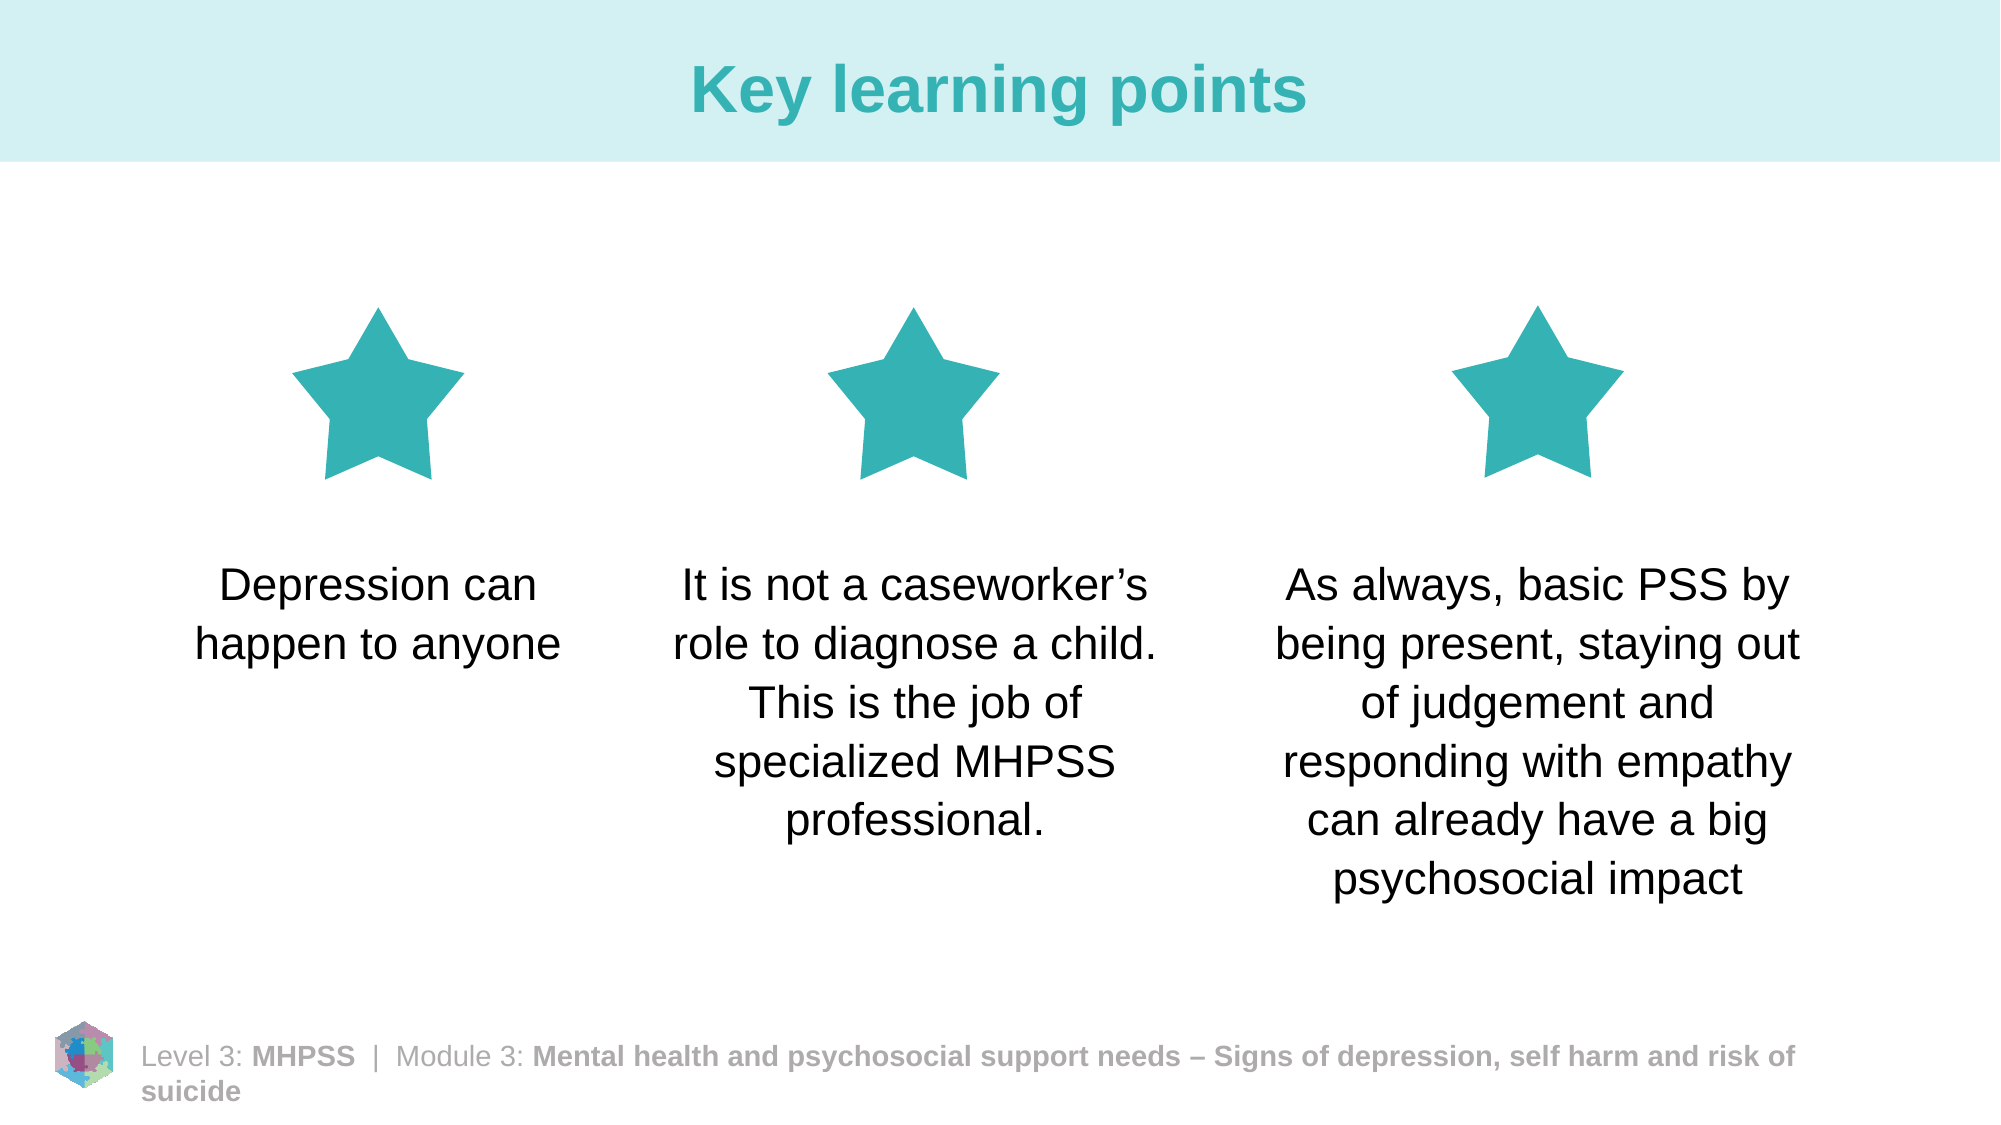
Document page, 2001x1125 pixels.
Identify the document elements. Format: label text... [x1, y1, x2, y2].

text_box It is not a caseworker’s role to diagnose a child. This is the job of specialized MHPSS professional. [655, 543, 1176, 853]
title Key learning points [137, 19, 1863, 163]
text_box Depression can happen to anyone [166, 543, 590, 677]
text_box [827, 307, 1000, 480]
text_box [1451, 305, 1625, 478]
text_box [292, 307, 465, 480]
text_box As always, basic PSS by being present, staying out of judgement and responding with empathy can already have a big psychosocial impact [1240, 543, 1836, 912]
picture [55, 1021, 113, 1088]
